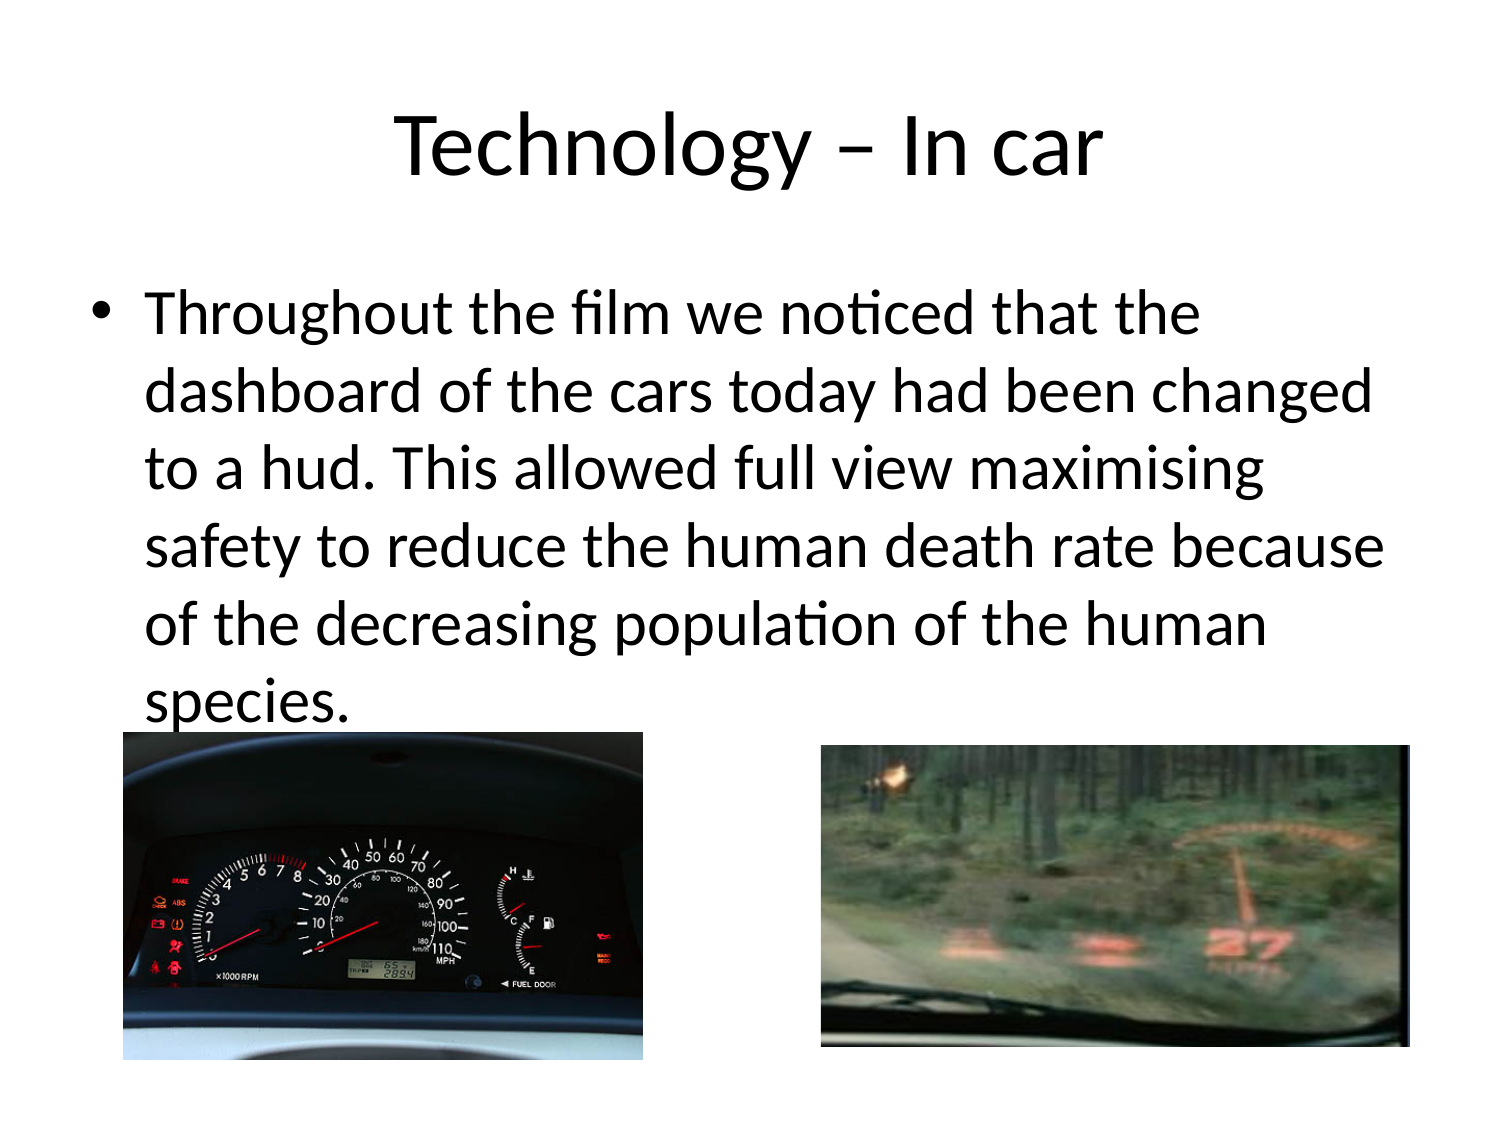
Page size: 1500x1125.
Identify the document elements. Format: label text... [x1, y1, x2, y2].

list Throughout the film we noticed that the dashboard of the cars today had been changed to a hud. This allowed full view maximising safety to reduce the human death rate because of the decreasing population of the human species. [75, 262, 1425, 746]
picture [123, 732, 643, 1060]
title Technology – In car [75, 45, 1425, 233]
picture [820, 745, 1411, 1048]
